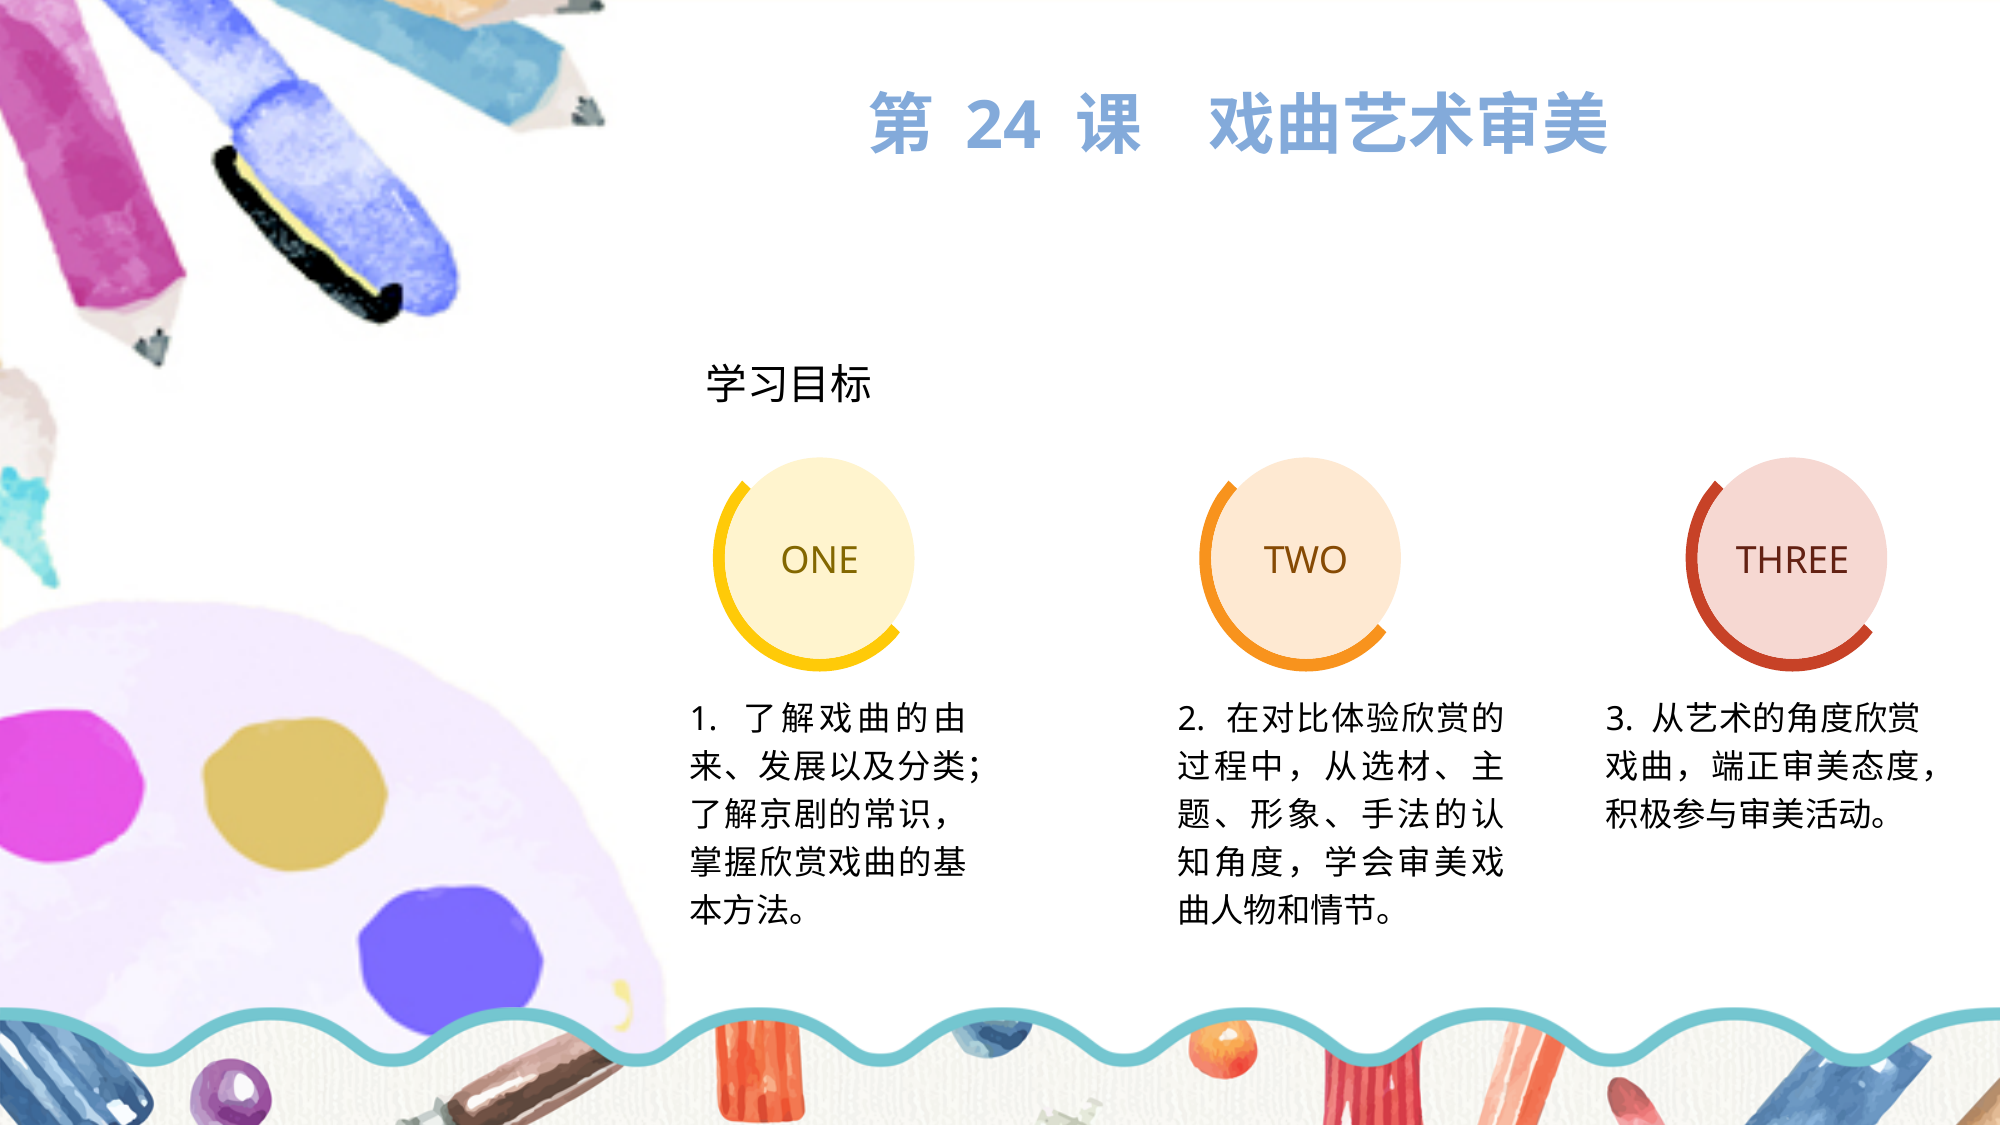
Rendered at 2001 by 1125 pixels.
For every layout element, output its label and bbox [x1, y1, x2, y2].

text_box [1685, 457, 1888, 672]
picture [0, 0, 2000, 1125]
text_box [712, 457, 915, 672]
text_box [1198, 457, 1402, 672]
